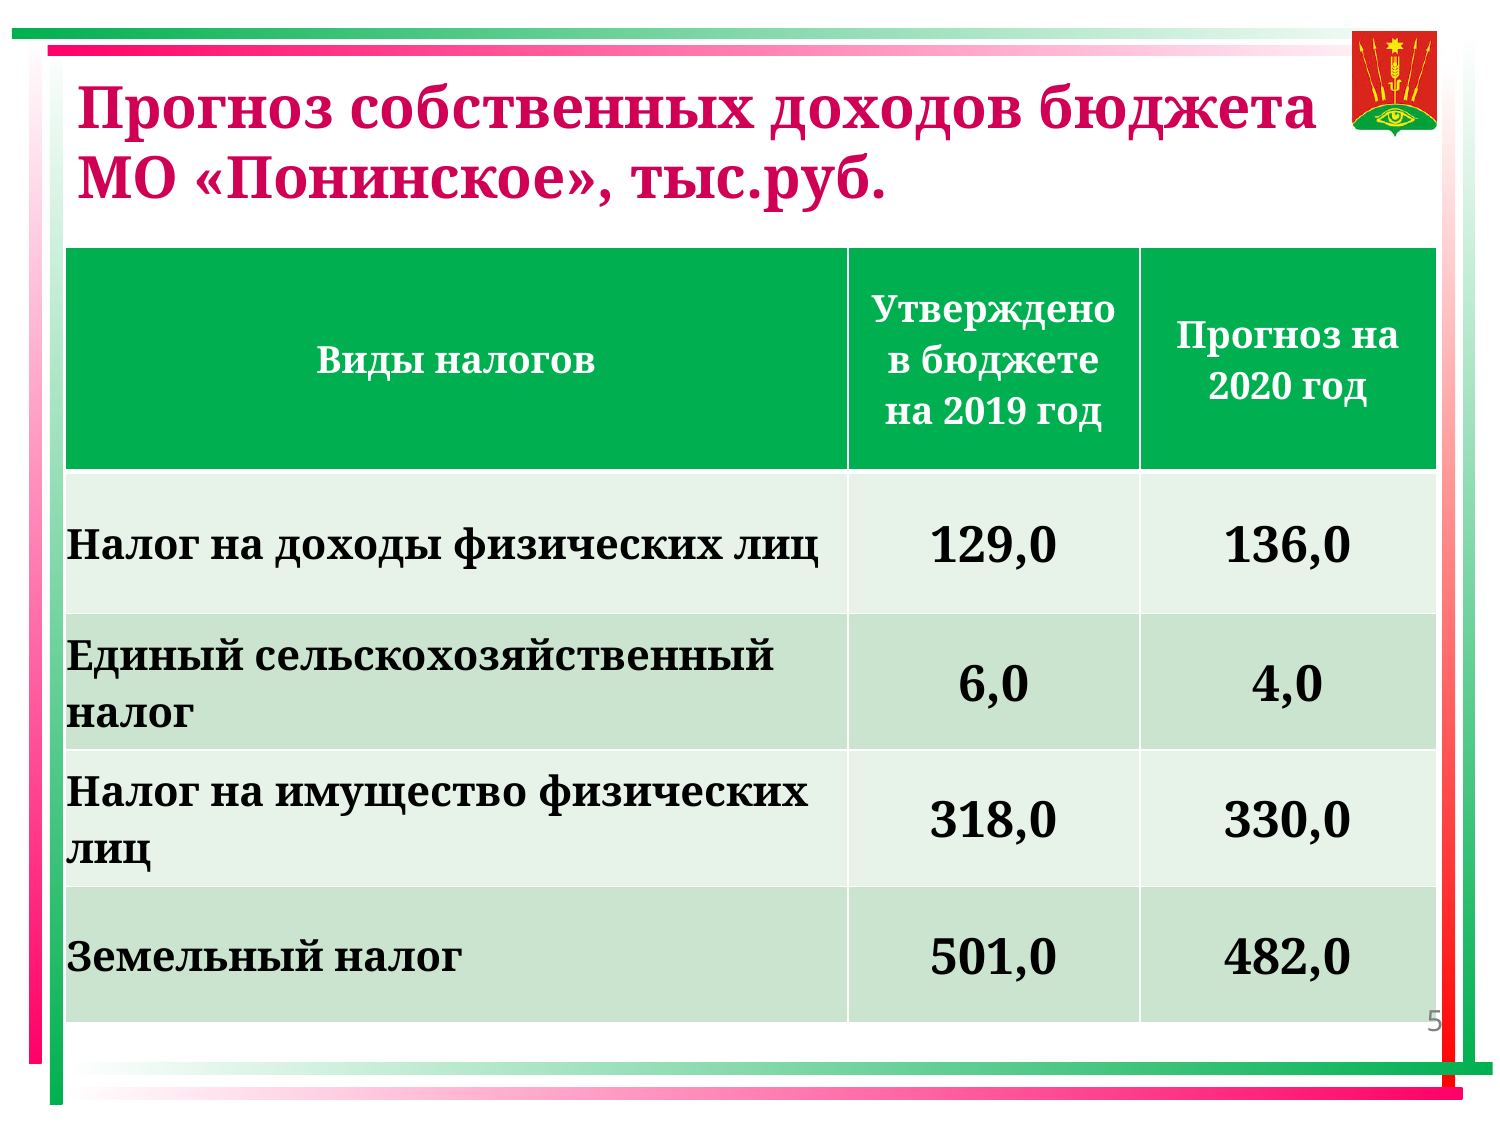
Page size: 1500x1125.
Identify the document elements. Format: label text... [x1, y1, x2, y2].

table_cell Единый сельскохозяйственный налог [66, 614, 847, 749]
title Прогноз собственных доходов бюджета МО «Понинское», тыс.руб. [62, 62, 1375, 200]
table_cell Налог на имущество физических лиц [66, 751, 847, 886]
slide_number 5 [1411, 999, 1463, 1051]
table_cell 330,0 [1141, 751, 1436, 886]
picture [1352, 31, 1437, 138]
table_cell 4,0 [1141, 614, 1436, 749]
table_cell 129,0 [849, 474, 1139, 613]
table_cell 501,0 [849, 887, 1139, 1022]
table_cell 318,0 [849, 751, 1139, 886]
table_cell 136,0 [1141, 474, 1436, 613]
table_cell 482,0 [1141, 887, 1436, 1022]
table_header Виды налогов [66, 248, 847, 469]
table_cell Налог на доходы физических лиц [66, 474, 847, 613]
table_header Прогноз на 2020 год [1141, 248, 1436, 469]
table_cell 6,0 [849, 614, 1139, 749]
table_cell Земельный налог [66, 887, 847, 1022]
table_header Утверждено в бюджете на 2019 год [849, 248, 1139, 469]
